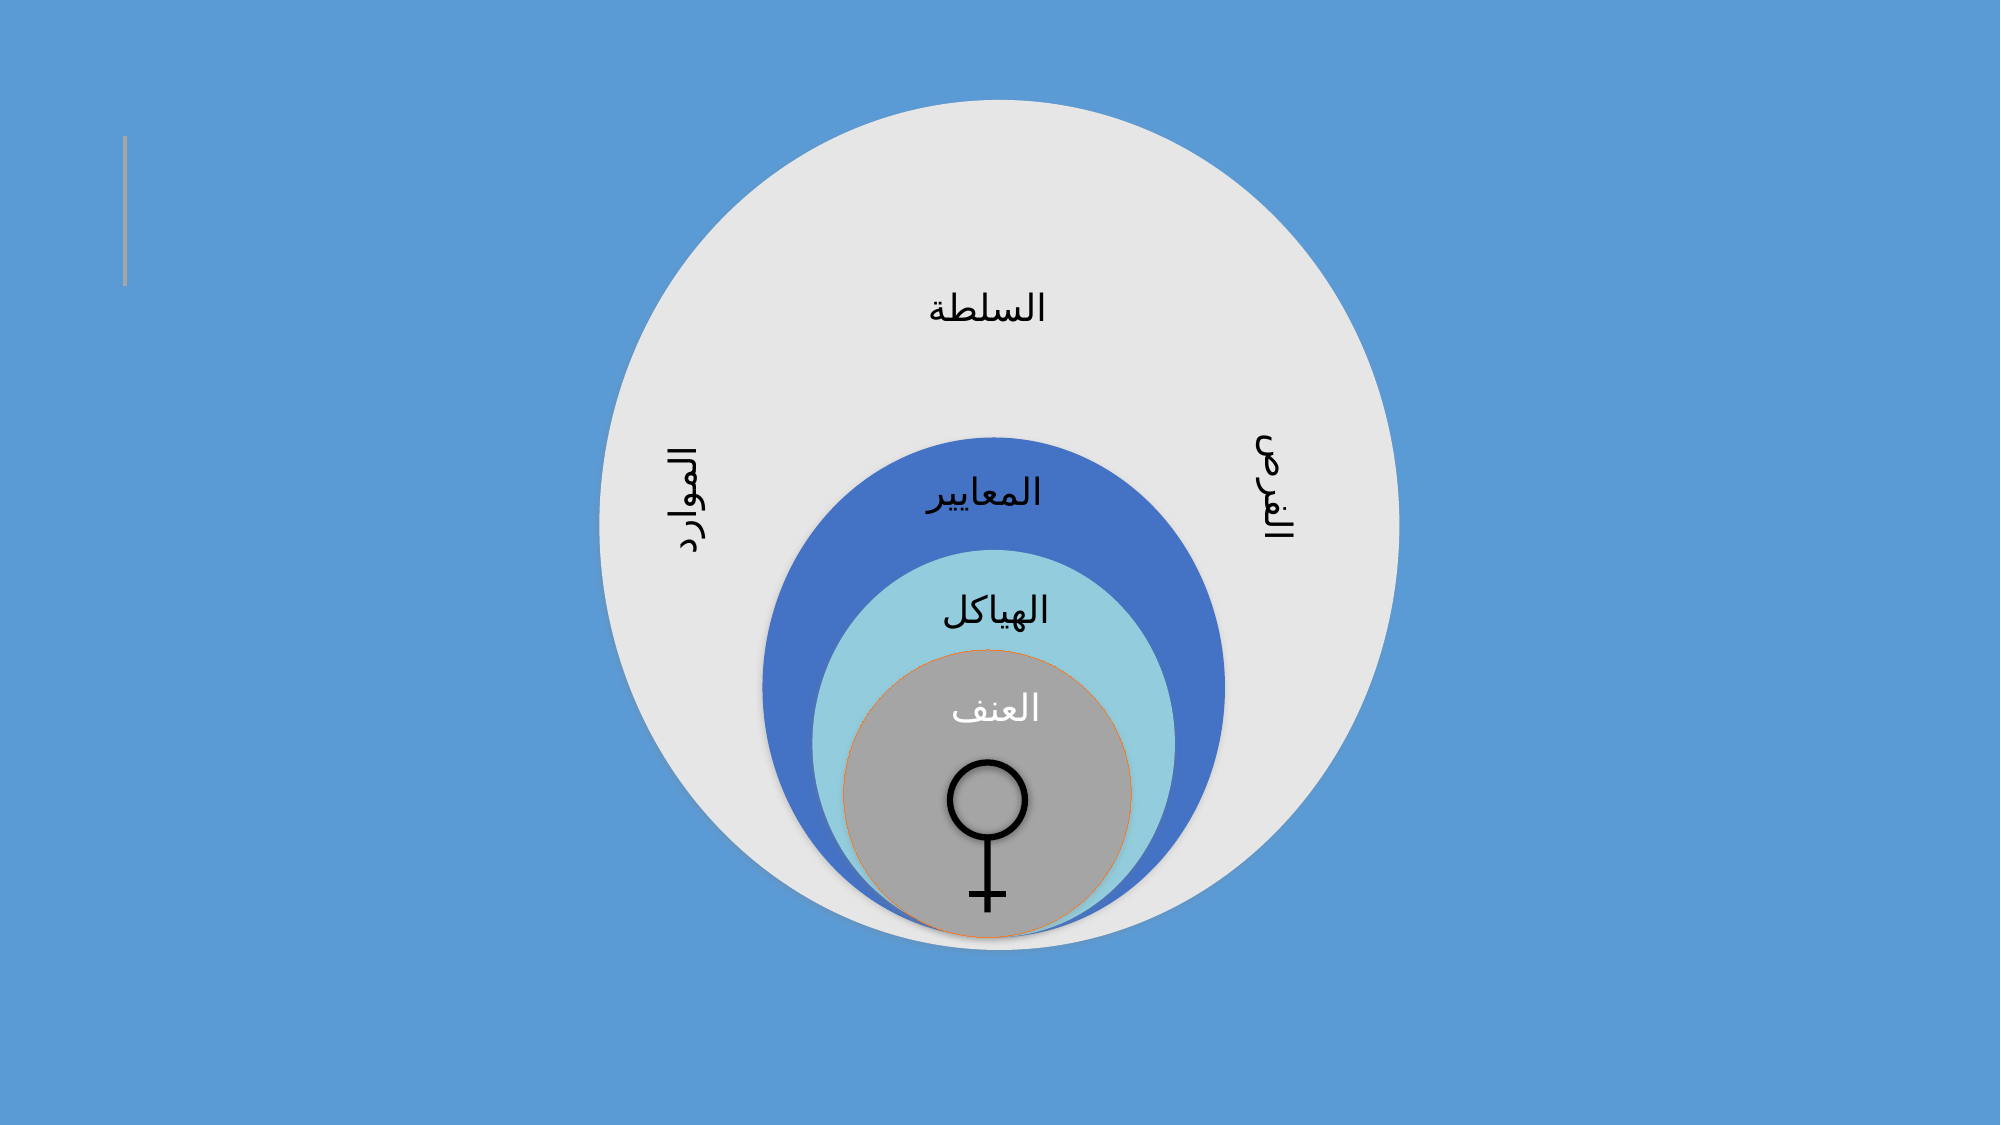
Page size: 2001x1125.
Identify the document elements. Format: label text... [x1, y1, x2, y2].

text_box السلطة [862, 276, 1113, 337]
text_box العنف [870, 676, 1121, 737]
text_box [949, 762, 1026, 913]
text_box المعايير [859, 460, 1110, 521]
text_box الهياكل [870, 578, 1121, 638]
text_box [897, 437, 1090, 460]
text_box [762, 471, 1225, 915]
text_box الفرص [1250, 299, 1311, 675]
text_box [599, 99, 1400, 950]
text_box [812, 602, 1175, 922]
text_box الموارد [651, 375, 711, 625]
text_box [843, 710, 1132, 938]
text_box [899, 549, 1088, 578]
text_box [904, 649, 1070, 676]
